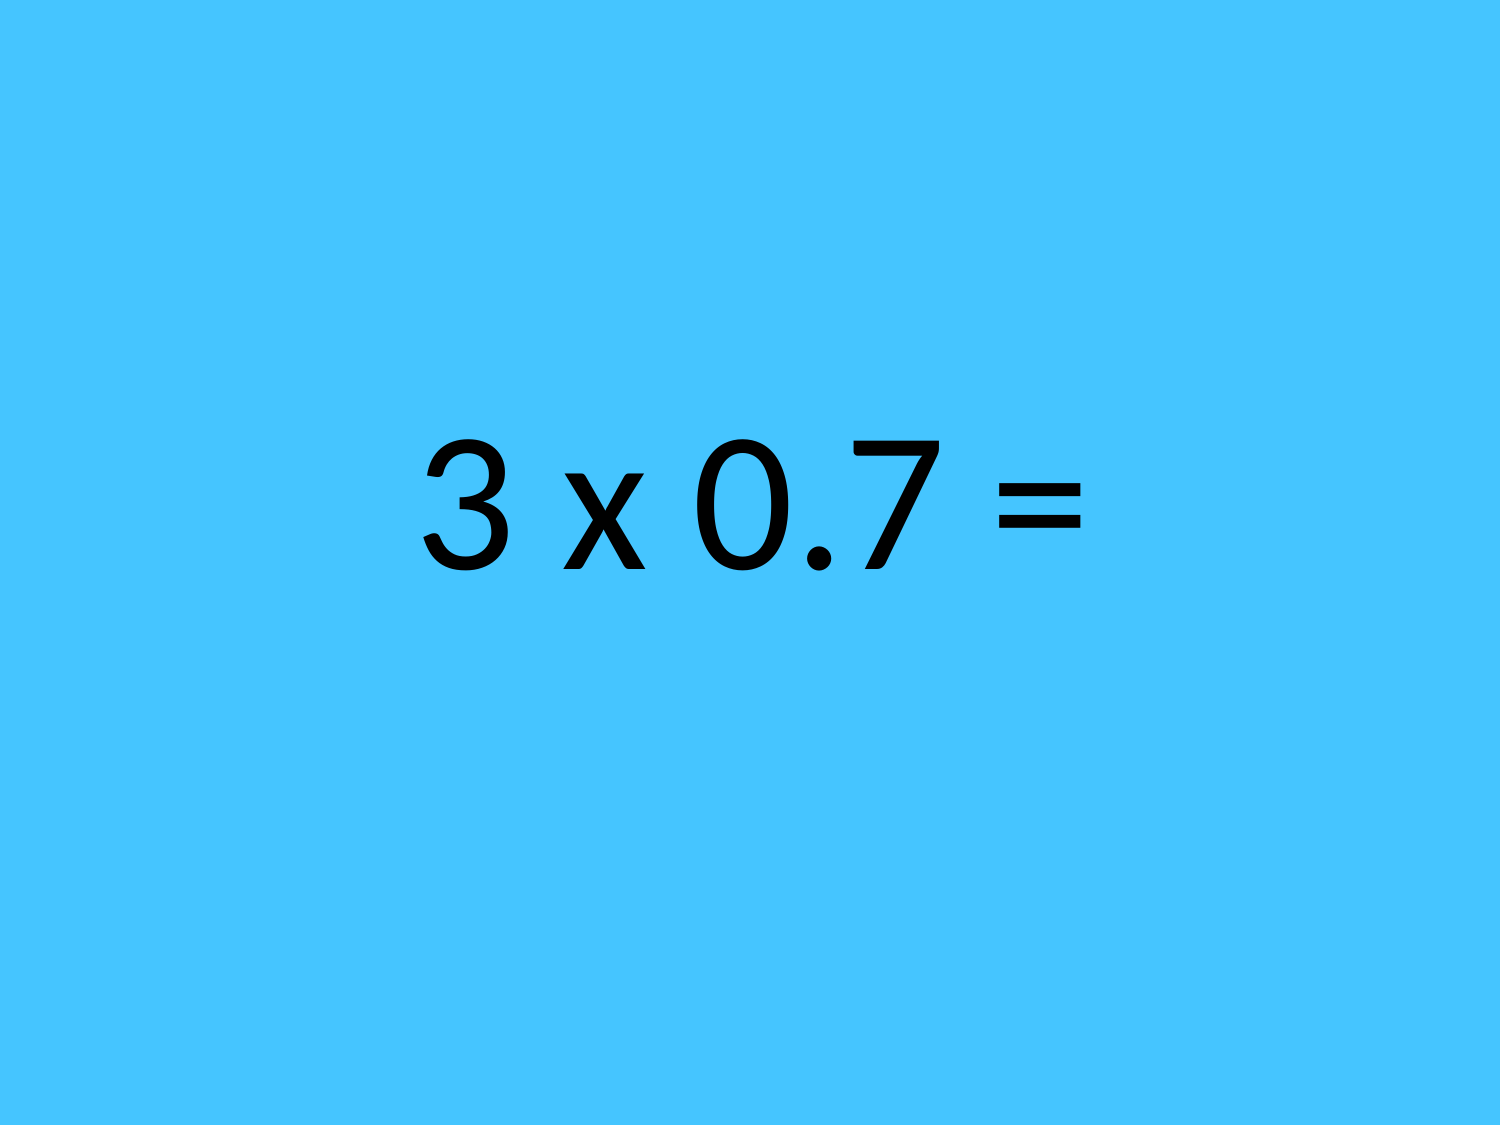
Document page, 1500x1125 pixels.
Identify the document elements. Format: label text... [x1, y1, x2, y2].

text_box 3 x 0.7 = [399, 362, 1188, 618]
